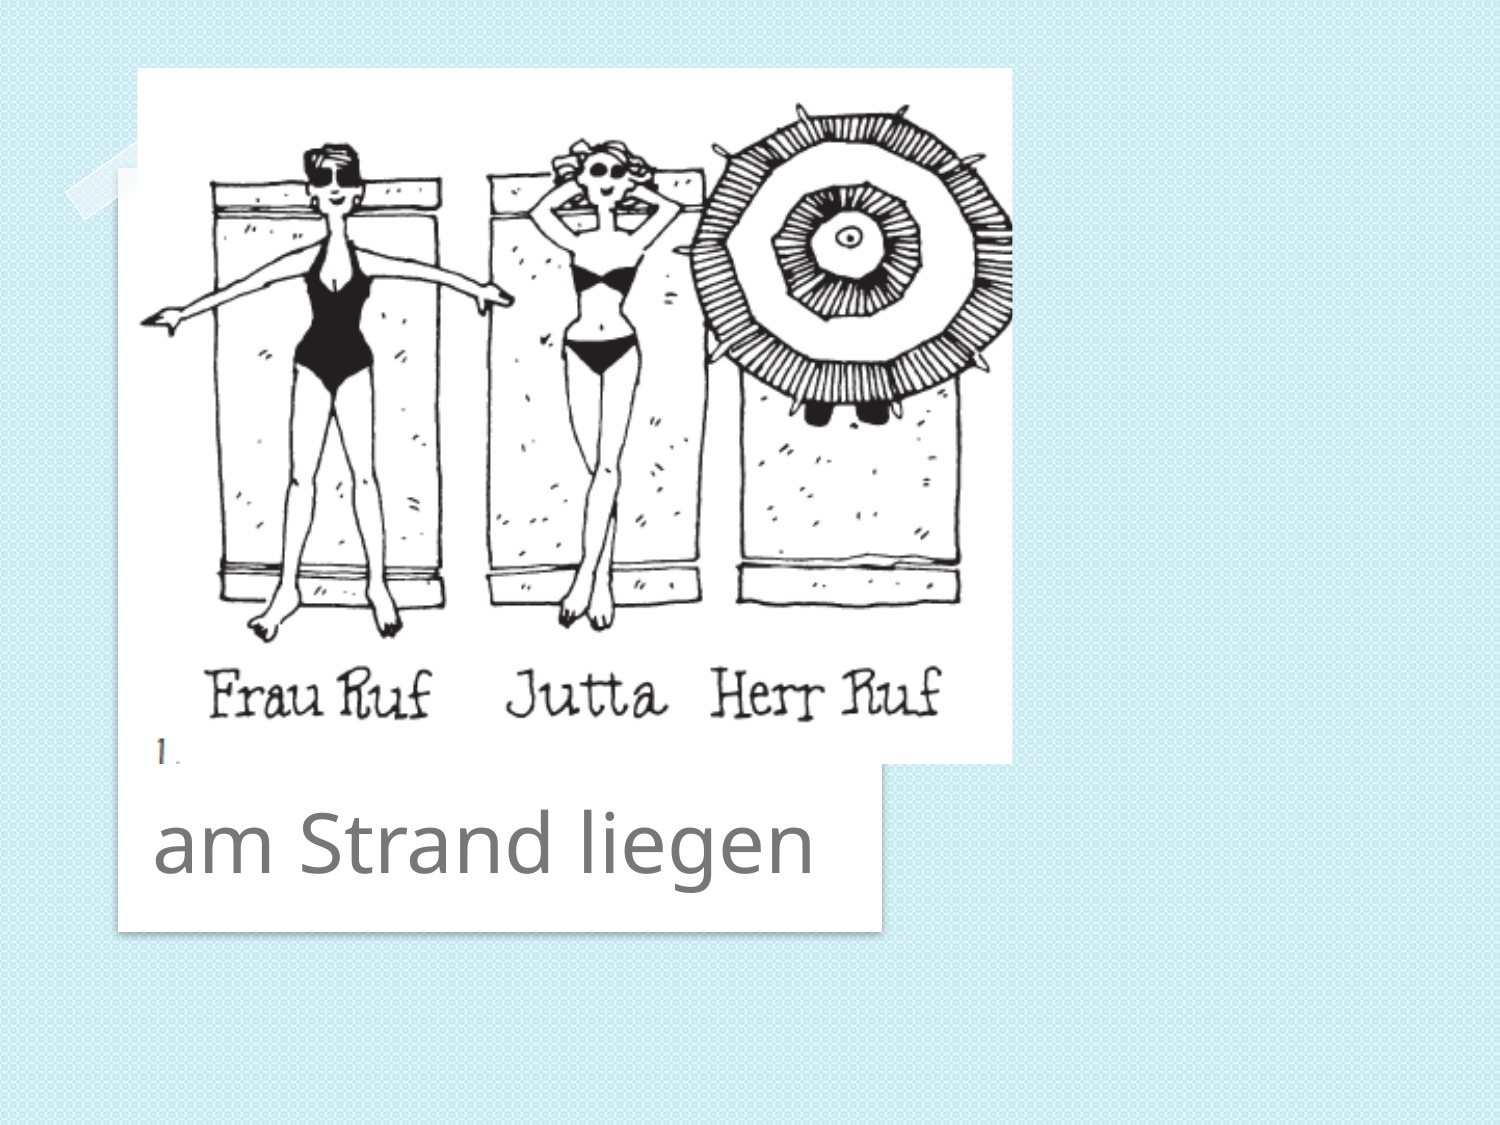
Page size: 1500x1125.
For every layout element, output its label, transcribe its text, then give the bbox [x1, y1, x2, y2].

list am Strand liegen [137, 787, 1188, 975]
picture [137, 67, 1013, 765]
